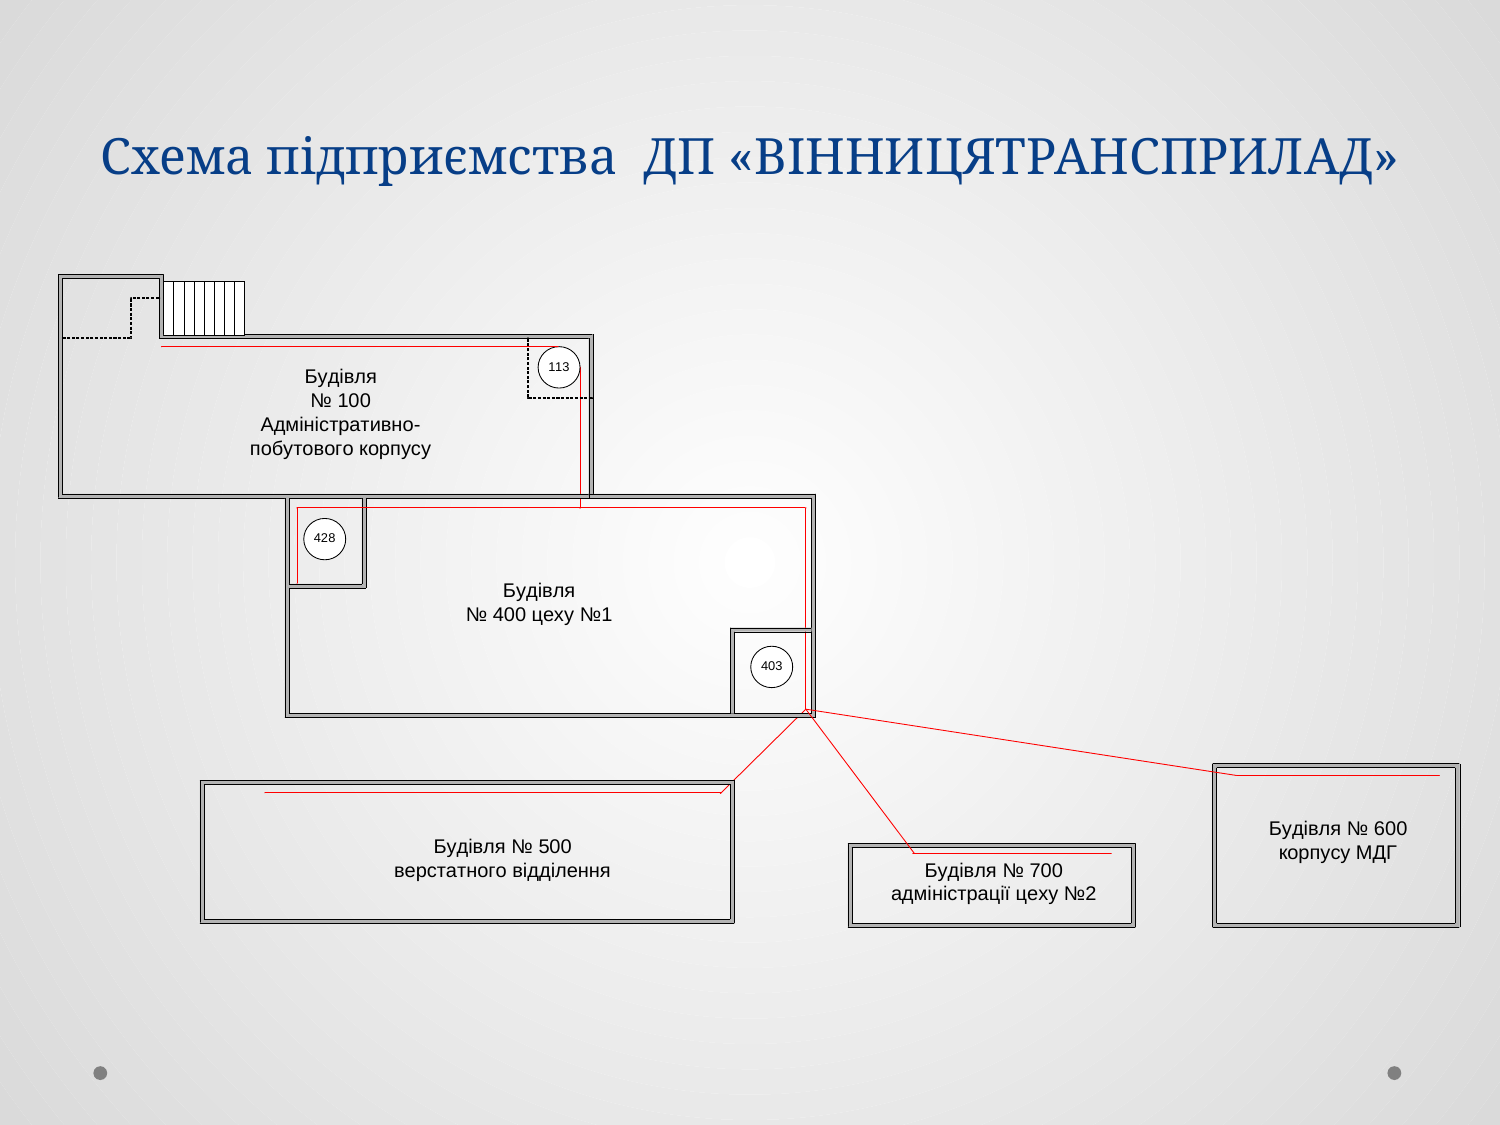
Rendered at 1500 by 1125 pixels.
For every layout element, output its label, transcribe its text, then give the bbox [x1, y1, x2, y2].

title Схема підприємства ДП «ВІННИЦЯТРАНСПРИЛАД» [75, 42, 1425, 192]
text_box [38, 255, 1462, 929]
